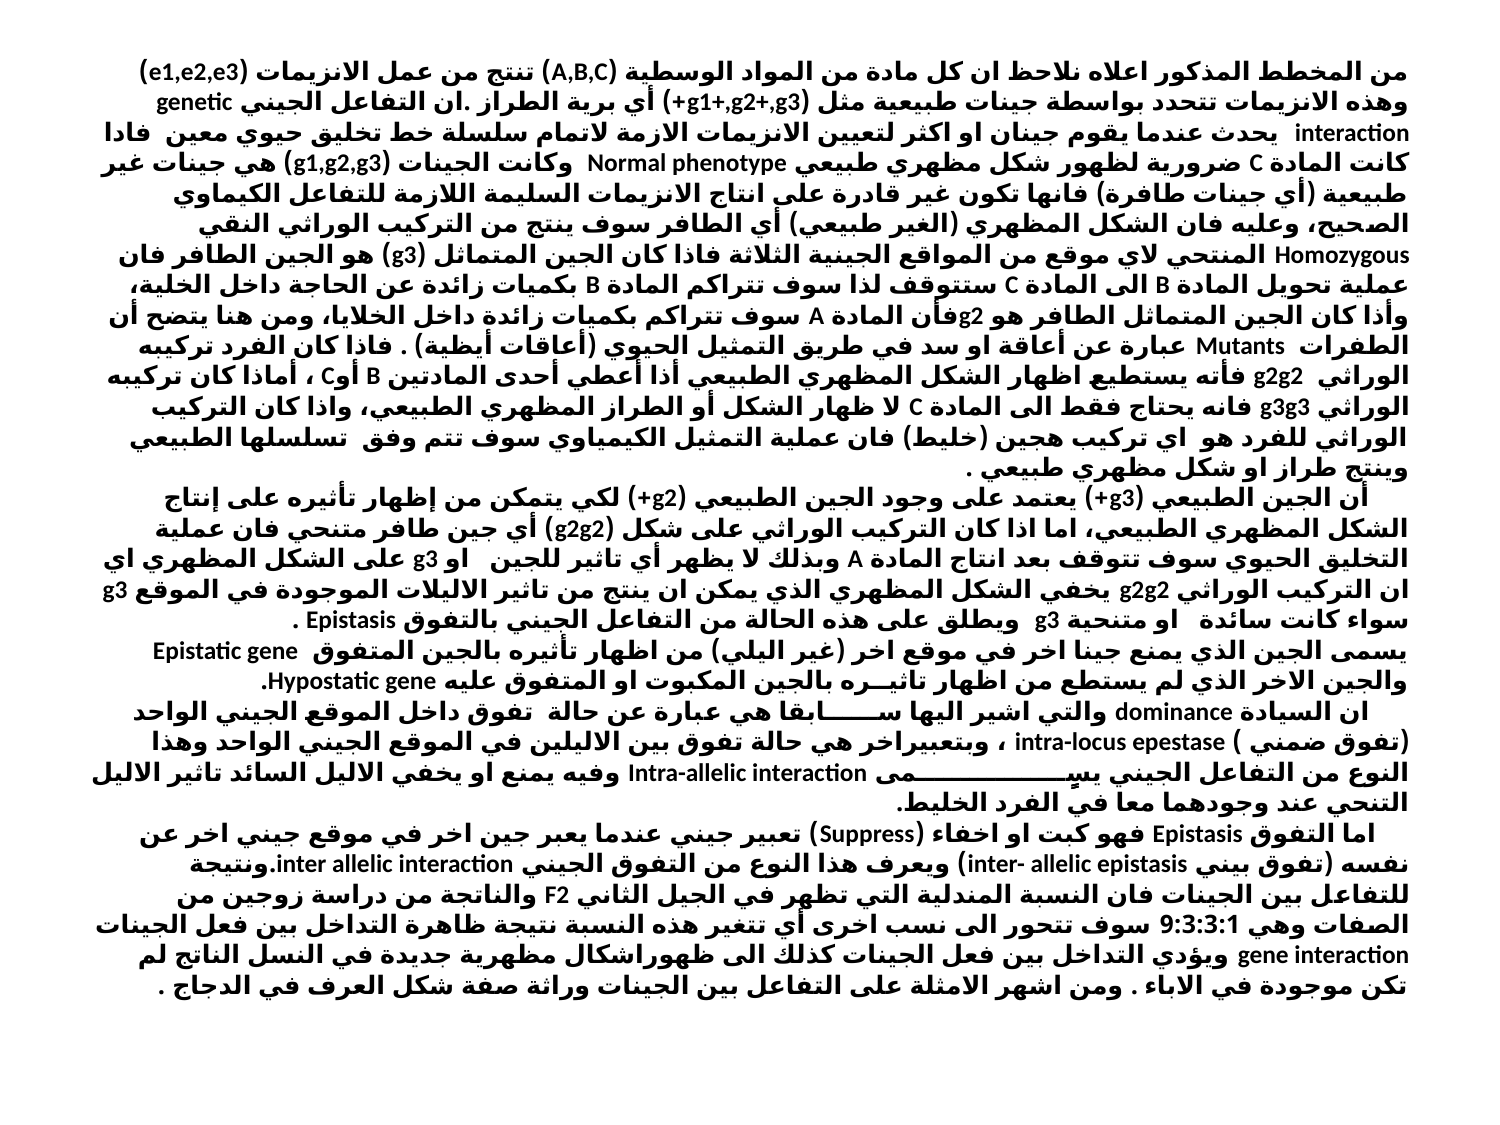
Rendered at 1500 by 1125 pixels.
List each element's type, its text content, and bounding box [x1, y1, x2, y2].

title من المخطط المذكور اعلاه نلاحظ ان كل مادة من المواد الوسطية (A,B,C) تنتج من عمل الانزيمات (e1,e2,e3) وهذه الانزيمات تتحدد بواسطة جينات طبيعية مثل (g1+,g2+,g3+) أي برية الطراز .ان التفاعل الجيني genetic interaction يحدث عندما يقوم جينان او اكثر لتعيين الانزيمات الازمة لاتمام سلسلة خط تخليق حيوي معين فادا كانت المادة C ضرورية لظهور شكل مظهري طبيعي Normal phenotype وكانت الجينات (g1,g2,g3) هي جينات غير طبيعية (أي جينات طافرة) فانها تكون غير قادرة على انتاج الانزيمات السليمة اللازمة للتفاعل الكيماوي الصحيح، وعليه فان الشكل المظهري (الغير طبيعي) أي الطافر سوف ينتج من التركيب الوراثي النقي Homozygous المنتحي لاي موقع من المواقع الجينية الثلاثة فاذا كان الجين المتماثل (g3) هو الجين الطافر فان عملية تحويل المادة B الى المادة C ستتوقف لذا سوف تتراكم المادة B بكميات زائدة عن الحاجة داخل الخلية، وأذا كان الجين المتماثل الطافر هو g2فأن المادة A سوف تتراكم بكميات زائدة داخل الخلايا، ومن هنا يتضح أن الطفرات Mutants عبارة عن أعاقة او سد في طريق التمثيل الحيوي (أعاقات أيظية) . فاذا كان الفرد تركيبه الوراثي g2g2 فأته يستطيع اظهار الشكل المظهري الطبيعي أذا أعطي أحدى المادتين B أوC ، أماذا كان تركيبه الوراثي g3g3 فانه يحتاج فقط الى المادة C لا ظهار الشكل أو الطراز المظهري الطبيعي، واذا كان التركيب الوراثي للفرد هو اي تركيب هجين (خليط) فان عملية التمثيل الكيمياوي سوف تتم وفق تسلسلها الطبيعي وينتج طراز او شكل مظهري طبيعي . أن الجين الطبيعي (g3+) يعتمد على وجود الجين الطبيعي (g2+) لكي يتمكن من إظهار تأثيره على إنتاج الشكل المظهري الطبيعي، اما اذا كان التركيب الوراثي على شكل (g2g2) أي جين طافر متنحي فان عملية التخليق الحيوي سوف تتوقف بعد انتاج المادة A وبذلك لا يظهر أي تاثير للجين او g3 على الشكل المظهري اي ان التركيب الوراثي g2g2 يخفي الشكل المظهري الذي يمكن ان ينتج من تاثير الاليلات الموجودة في الموقع g3 سواء كانت سائدة او متنحية g3 ويطلق على هذه الحالة من التفاعل الجيني بالتفوق Epistasis . يسمى الجين الذي يمنع جينا اخر في موقع اخر (غير اليلي) من اظهار تأثيره بالجين المتفوق Epistatic gene والجين الاخر الذي لم يستطع من اظهار تاثيــره بالجين المكبوت او المتفوق عليه Hypostatic gene. ان السيادة dominance والتي اشير اليها ســــــابقا هي عبارة عن حالة تفوق داخل الموقع الجيني الواحد (تفوق ضمني ) intra-locus epestase ، وبتعبيراخر هي حالة تفوق بين الاليلين في الموقع الجيني الواحد وهذا النوع من التفاعل الجيني يسٍٍٍـــــــــــــــــمى Intra-allelic interaction وفيه يمنع او يخفي الاليل السائد تاثير الاليل التنحي عند وجودهما معا في الفرد الخليط. اما التفوق Epistasis فهو كبت او اخفاء (Suppress) تعبير جيني عندما يعبر جين اخر في موقع جيني اخر عن نفسه (تفوق بيني inter- allelic epistasis) ويعرف هذا النوع من التفوق الجيني inter allelic interaction.ونتيجة للتفاعل بين الجينات فان النسبة المندلية التي تظهر في الجيل الثاني F2 والناتجة من دراسة زوجين من الصفات وهي 9:3:3:1 سوف تتحور الى نسب اخرى أي تتغير هذه النسبة نتيجة ظاهرة التداخل بين فعل الجينات gene interaction ويؤدي التداخل بين فعل الجينات كذلك الى ظهوراشكال مظهرية جديدة في النسل الناتج لم تكن موجودة في الاباء . ومن اشهر الامثلة على التفاعل بين الجينات وراثة صفة شكل العرف في الدجاج . [75, 45, 1425, 1071]
